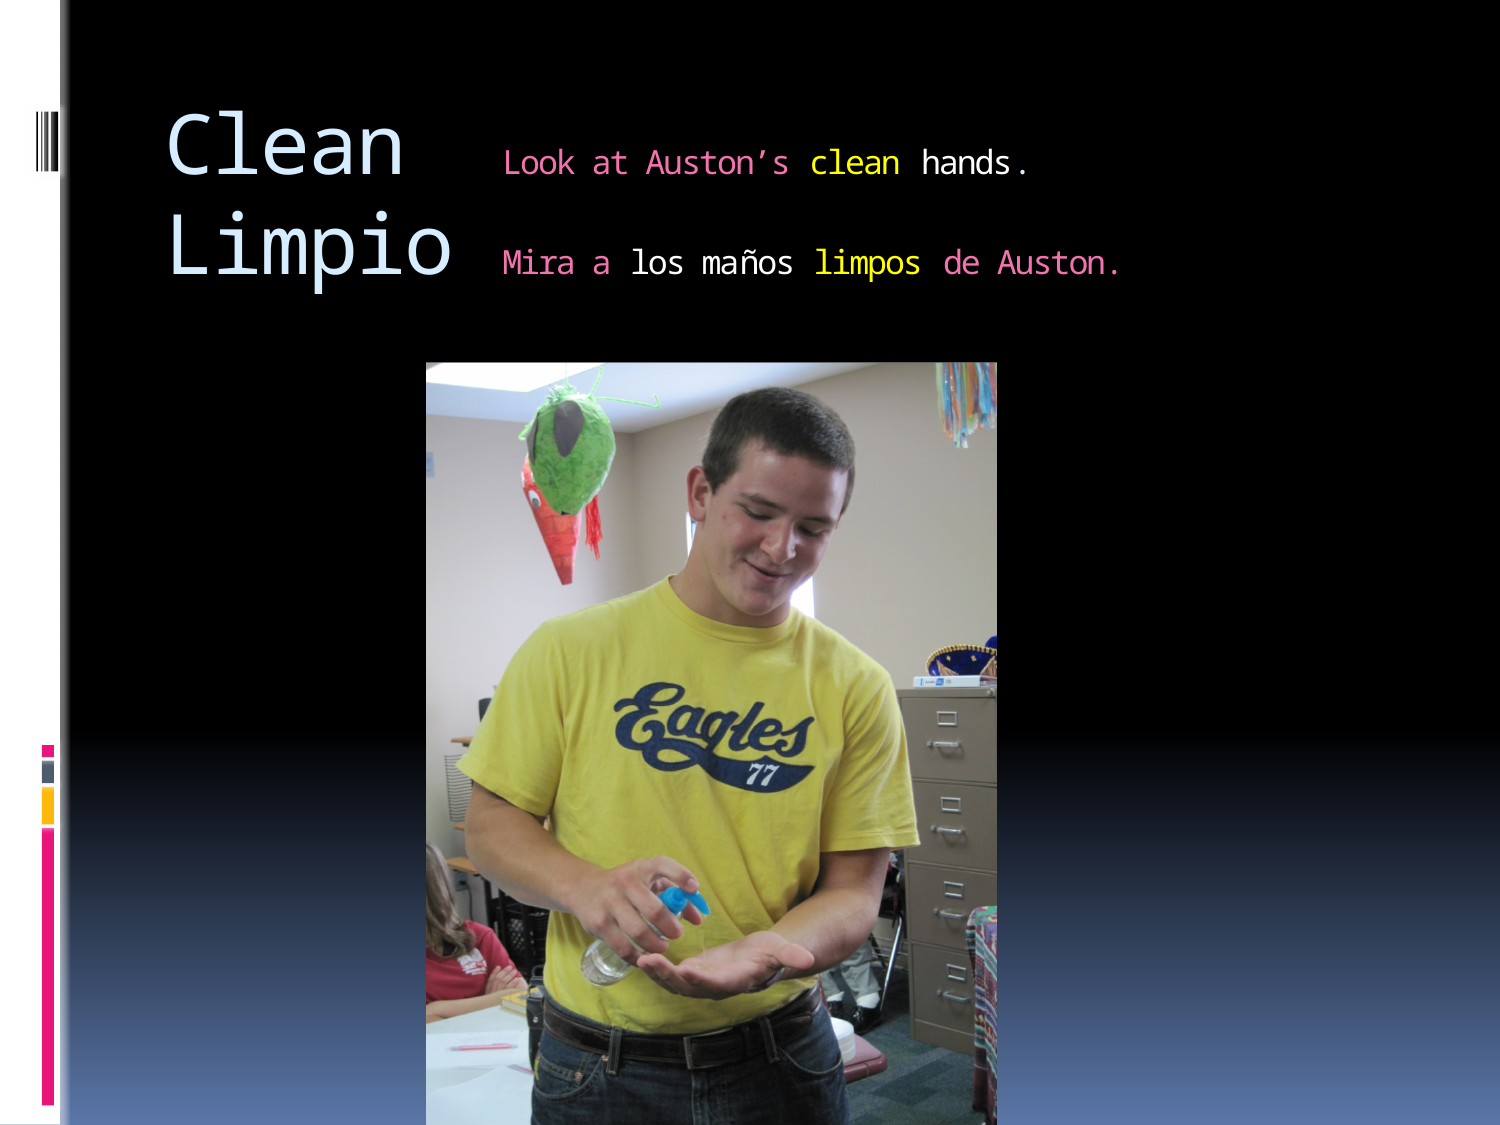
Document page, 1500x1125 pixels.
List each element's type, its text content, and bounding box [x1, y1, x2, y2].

title Clean Look at Auston’s clean hands. Limpio Mira a los maños limpos de Auston. [150, 83, 1425, 300]
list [329, 457, 1093, 1031]
picture [426, 363, 997, 450]
picture [426, 1039, 997, 1124]
